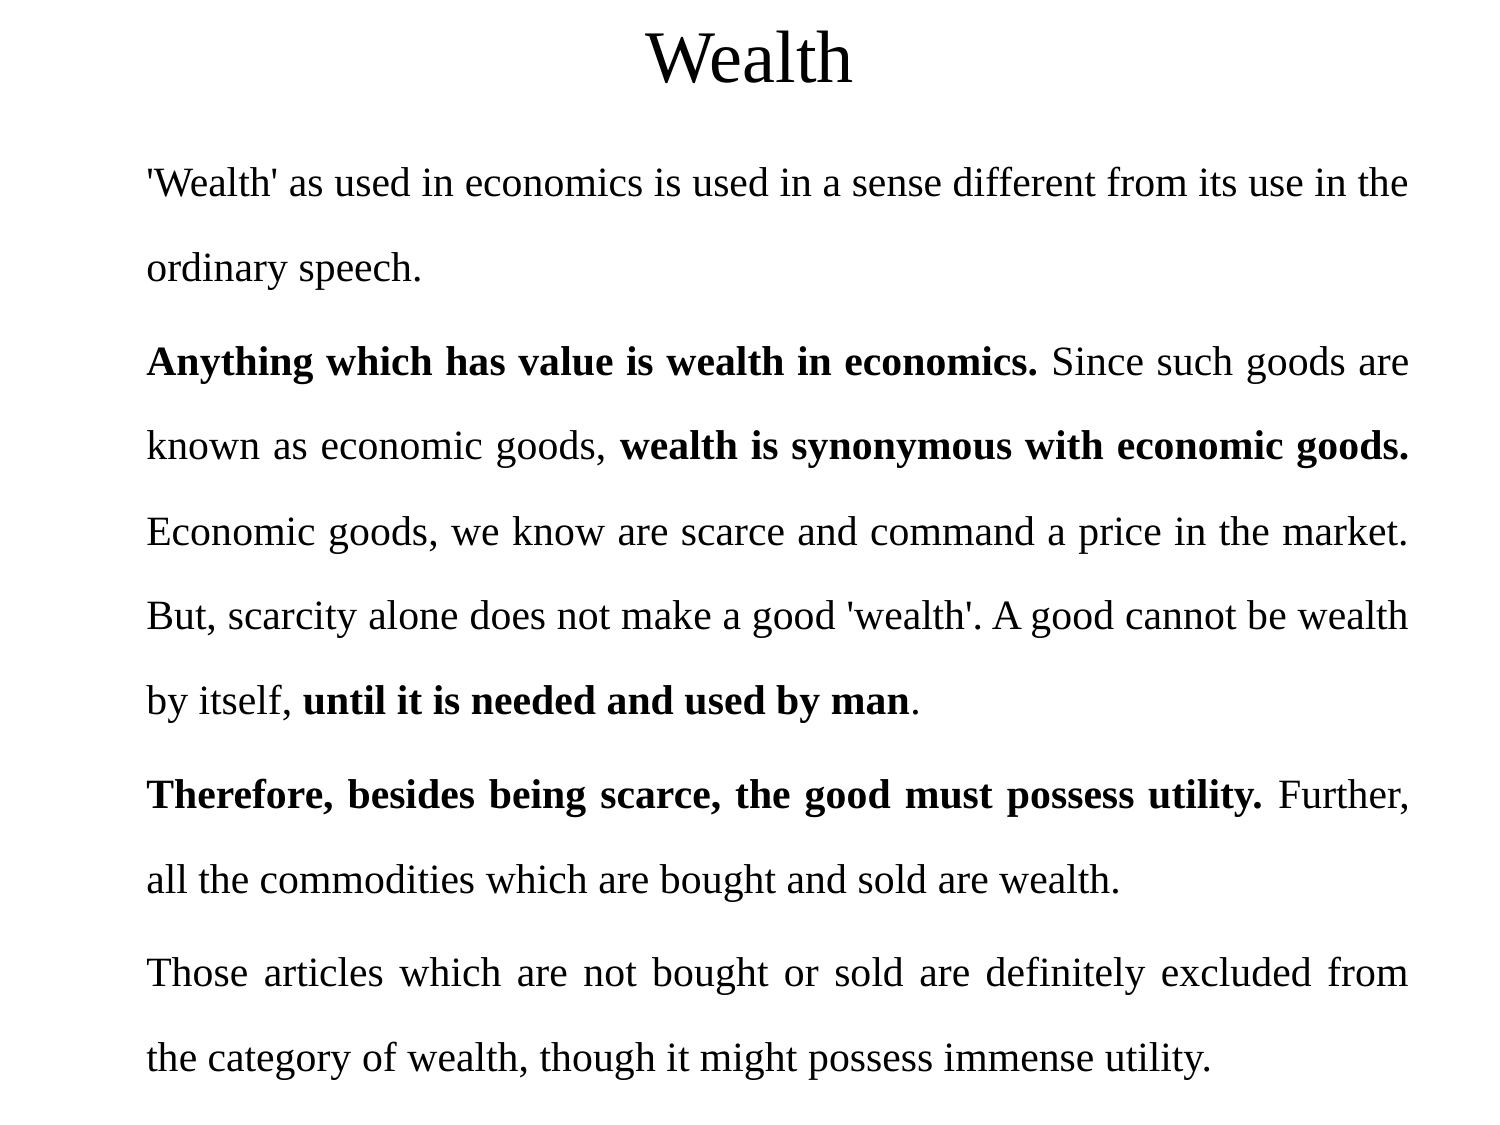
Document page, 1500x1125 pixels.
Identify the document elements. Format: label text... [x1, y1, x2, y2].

title Wealth [75, 0, 1425, 105]
list 'Wealth' as used in economics is used in a sense different from its use in the ordinary speech. Anything which has value is wealth in economics. Since such goods are known as economic goods, wealth is synonymous with economic goods. Economic goods, we know are scarce and command a price in the market. But, scarcity alone does not make a good 'wealth'. A good cannot be wealth by itself, until it is needed and used by man. Therefore, besides being scarce, the good must possess utility. Further, all the commodities which are bought and sold are wealth. Those articles which are not bought or sold are definitely excluded from the category of wealth, though it might possess immense utility. [75, 112, 1425, 1125]
